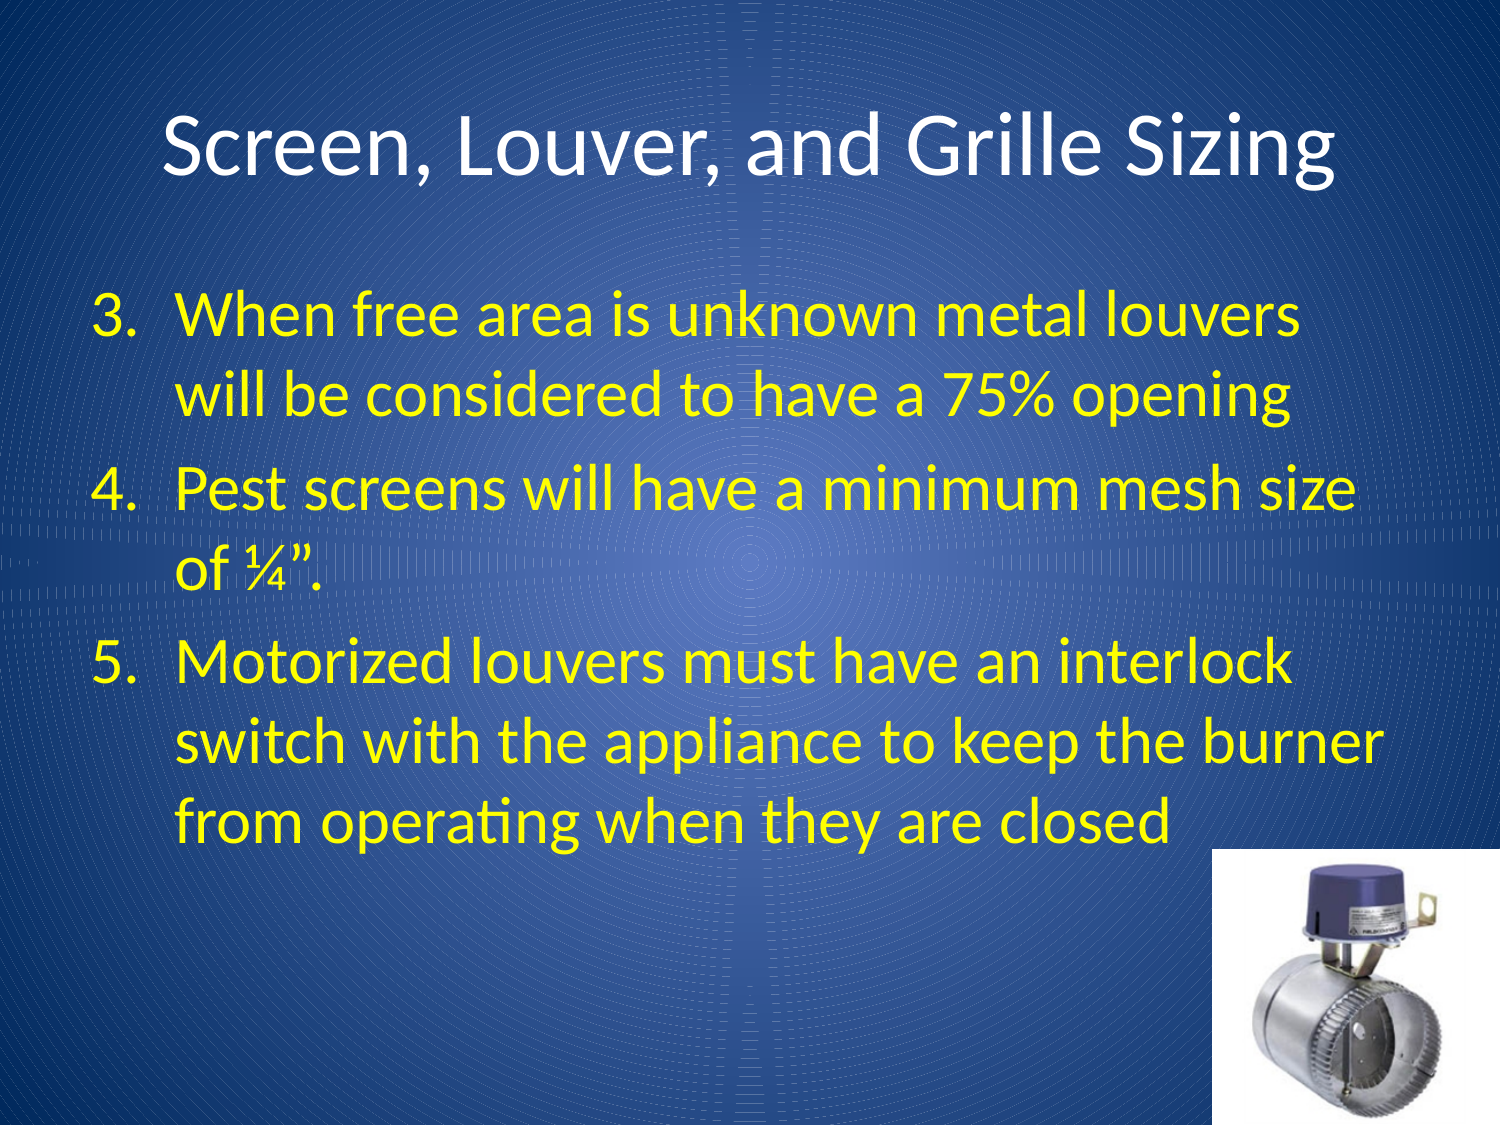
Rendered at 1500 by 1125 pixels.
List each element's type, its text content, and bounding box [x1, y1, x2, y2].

title Screen, Louver, and Grille Sizing [75, 45, 1425, 233]
list When free area is unknown metal louvers will be considered to have a 75% opening Pest screens will have a minimum mesh size of ¼”. Motorized louvers must have an interlock switch with the appliance to keep the burner from operating when they are closed [75, 262, 1425, 1005]
picture [1212, 849, 1500, 1125]
